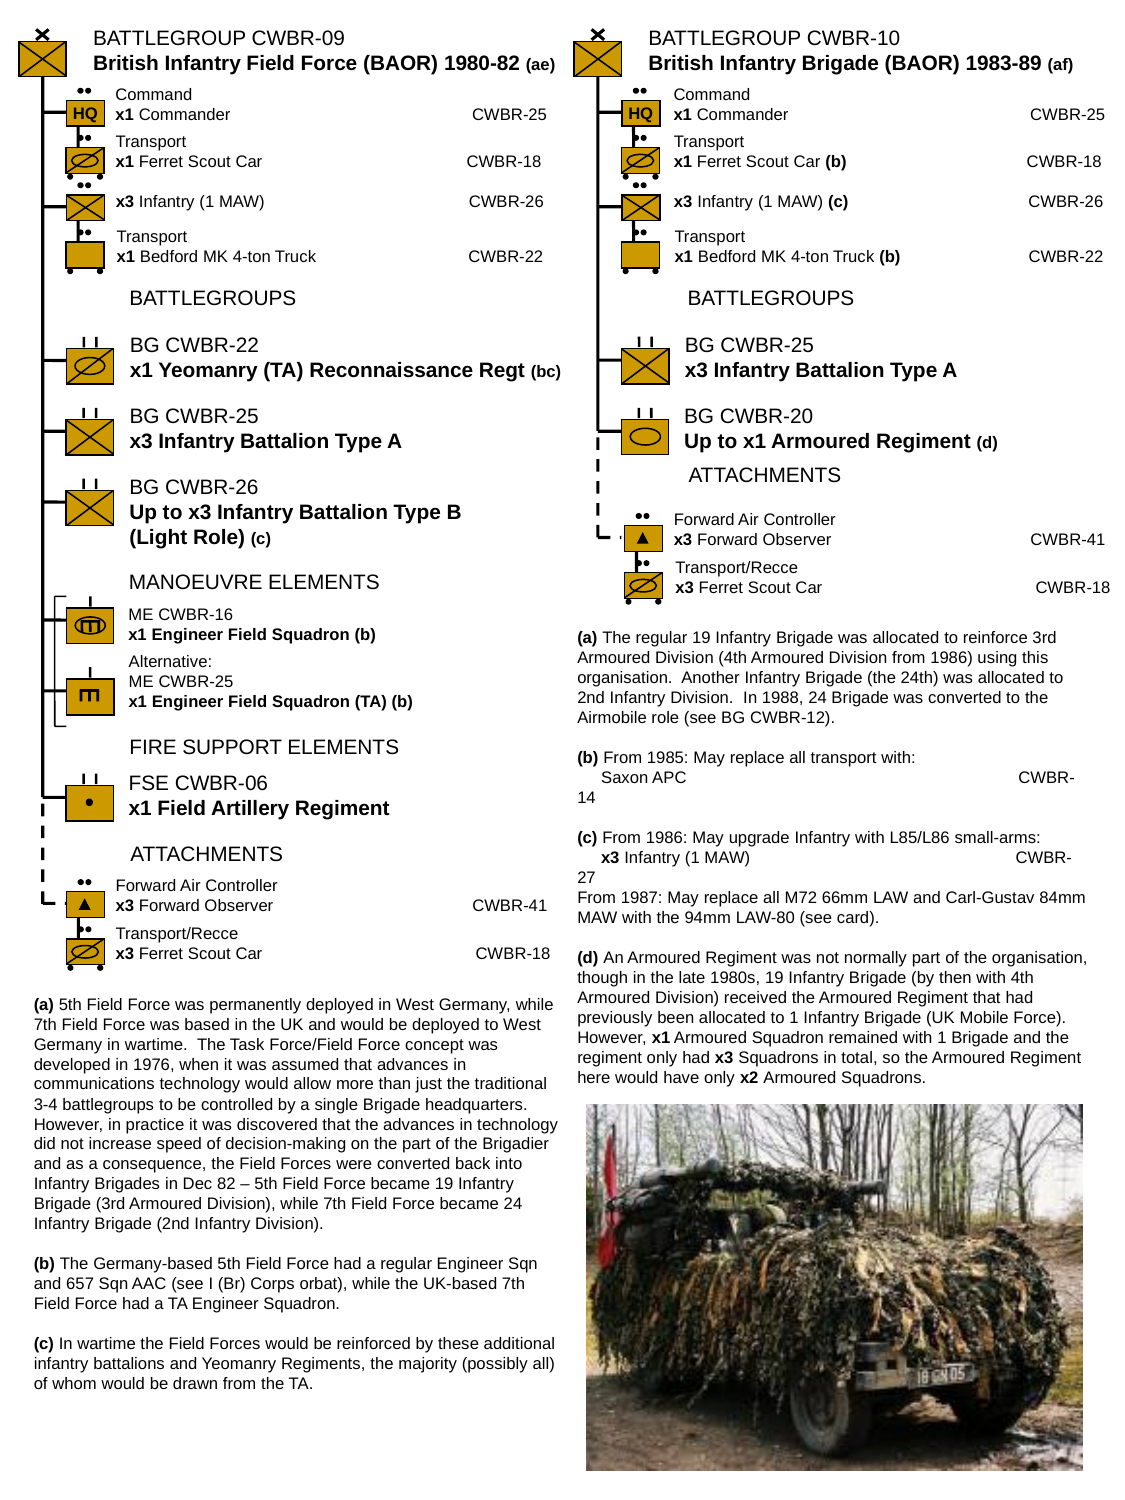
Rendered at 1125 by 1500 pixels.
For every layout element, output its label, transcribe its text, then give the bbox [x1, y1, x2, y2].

picture [586, 1104, 1083, 1471]
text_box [633, 135, 646, 141]
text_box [83, 478, 97, 489]
text_box BG CWBR-26 Up to x3 Infantry Battalion Type B (Light Role) (c) [114, 466, 477, 557]
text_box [66, 891, 105, 918]
text_box BATTLEGROUP CWBR-09 British Infantry Field Force (BAOR) 1980-82 (ae) [78, 17, 571, 83]
text_box Forward Air Controller x3 Forward Observer CWBR-41 [658, 501, 1121, 549]
text_box BG CWBR-25 x3 Infantry Battalion Type A [114, 395, 418, 461]
text_box Transport x1 Ferret Scout Car CWBR-18 [100, 123, 557, 179]
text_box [66, 194, 105, 221]
text_box FSE CWBR-06 x1 Field Artillery Regiment [114, 767, 405, 827]
text_box ATTACHMENTS [115, 832, 298, 873]
text_box BATTLEGROUPS [114, 277, 312, 318]
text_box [66, 607, 114, 644]
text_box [591, 29, 605, 40]
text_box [621, 348, 670, 384]
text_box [621, 147, 660, 179]
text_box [621, 100, 660, 127]
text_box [78, 183, 91, 188]
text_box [78, 135, 91, 141]
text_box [66, 419, 114, 455]
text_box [66, 100, 105, 127]
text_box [624, 525, 663, 552]
text_box Transport/Recce x3 Ferret Scout Car CWBR-18 [660, 549, 1125, 604]
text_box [78, 927, 91, 932]
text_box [636, 513, 649, 519]
text_box FIRE SUPPORT ELEMENTS [114, 726, 414, 767]
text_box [78, 88, 91, 93]
text_box x3 Infantry (1 MAW) (c) CWBR-26 [659, 183, 1119, 218]
text_box ATTACHMENTS [673, 461, 857, 495]
text_box ME CWBR-16 x1 Engineer Field Squadron (b) [113, 596, 391, 643]
text_box MANOEUVRE ELEMENTS [114, 561, 395, 601]
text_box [621, 194, 660, 221]
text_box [638, 336, 652, 348]
text_box BATTLEGROUPS [672, 277, 870, 318]
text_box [574, 41, 622, 77]
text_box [66, 679, 114, 715]
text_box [633, 230, 646, 235]
text_box Transport x1 Bedford MK 4-ton Truck CWBR-22 [101, 218, 559, 274]
text_box (a) The regular 19 Infantry Brigade was allocated to reinforce 3rd Armoured Division (4th Armoured Division from 1986) using this organisation. Another Infantry Brigade (the 24th) was allocated to 2nd Infantry Division. In 1988, 24 Brigade was converted to the Airmobile role (see BG CWBR-12). (b) From 1985: May replace all transport with: Saxon APC CWBR-14 (c) From 1986: May upgrade Infantry with L85/L86 small-arms: x3 Infantry (1 MAW) CWBR-27 From 1987: May replace all M72 66mm LAW and Carl-Gustav 84mm MAW with the 94mm LAW-80 (see card). (d) An Armoured Regiment was not normally part of the organisation, though in the late 1980s, 19 Infantry Brigade (by then with 4th Armoured Division) received the Armoured Regiment that had previously been allocated to 1 Infantry Brigade (UK Mobile Force). However, x1 Armoured Squadron remained with 1 Brigade and the regiment only had x3 Squadrons in total, so the Armoured Regiment here would have only x2 Armoured Squadrons. [562, 620, 1106, 1094]
text_box BG CWBR-22 x1 Yeomanry (TA) Reconnaissance Regt (bc) [115, 324, 577, 390]
text_box Transport x1 Bedford MK 4-ton Truck (b) CWBR-22 [659, 218, 1119, 274]
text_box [83, 336, 97, 348]
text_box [66, 242, 105, 274]
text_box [621, 419, 669, 455]
text_box Alternative: ME CWBR-25 x1 Engineer Field Squadron (TA) (b) [113, 643, 429, 719]
text_box Transport x1 Ferret Scout Car (b) CWBR-18 [658, 123, 1117, 179]
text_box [621, 242, 660, 274]
text_box BG CWBR-25 x3 Infantry Battalion Type A [670, 324, 973, 390]
text_box x3 Infantry (1 MAW) CWBR-26 [100, 183, 559, 218]
text_box Command x1 Commander CWBR-25 [658, 76, 1121, 132]
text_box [18, 41, 67, 77]
text_box Transport/Recce x3 Ferret Scout Car CWBR-18 [100, 915, 562, 970]
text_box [66, 147, 105, 179]
text_box BATTLEGROUP CWBR-10 British Infantry Brigade (BAOR) 1983-89 (af) [633, 17, 1089, 83]
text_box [66, 785, 114, 822]
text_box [83, 773, 97, 784]
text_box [36, 29, 49, 40]
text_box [624, 572, 663, 604]
text_box BG CWBR-20 Up to x1 Armoured Regiment (d) [669, 395, 1013, 461]
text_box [83, 407, 97, 419]
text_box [78, 879, 91, 885]
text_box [633, 183, 646, 188]
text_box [633, 88, 646, 93]
text_box Command x1 Commander CWBR-25 [100, 76, 563, 132]
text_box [636, 560, 649, 566]
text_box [66, 938, 105, 971]
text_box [66, 490, 114, 526]
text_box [78, 230, 91, 235]
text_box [66, 348, 114, 385]
text_box (a) 5th Field Force was permanently deployed in West Germany, while 7th Field Force was based in the UK and would be deployed to West Germany in wartime. The Task Force/Field Force concept was developed in 1976, when it was assumed that advances in communications technology would allow more than just the traditional 3-4 battlegroups to be controlled by a single Brigade headquarters. However, in practice it was discovered that the advances in technology did not increase speed of decision-making on the part of the Brigadier and as a consequence, the Field Forces were converted back into Infantry Brigades in Dec 82 – 5th Field Force became 19 Infantry Brigade (3rd Armoured Division), while 7th Field Force became 24 Infantry Brigade (2nd Infantry Division). (b) The Germany-based 5th Field Force had a regular Engineer Sqn and 657 Sqn AAC (see I (Br) Corps orbat), while the UK-based 7th Field Force had a TA Engineer Squadron. (c) In wartime the Field Forces would be reinforced by these additional infantry battalions and Yeomanry Regiments, the majority (possibly all) of whom would be drawn from the TA. [18, 986, 575, 1401]
text_box Forward Air Controller x3 Forward Observer CWBR-41 [100, 867, 562, 915]
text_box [638, 407, 652, 419]
